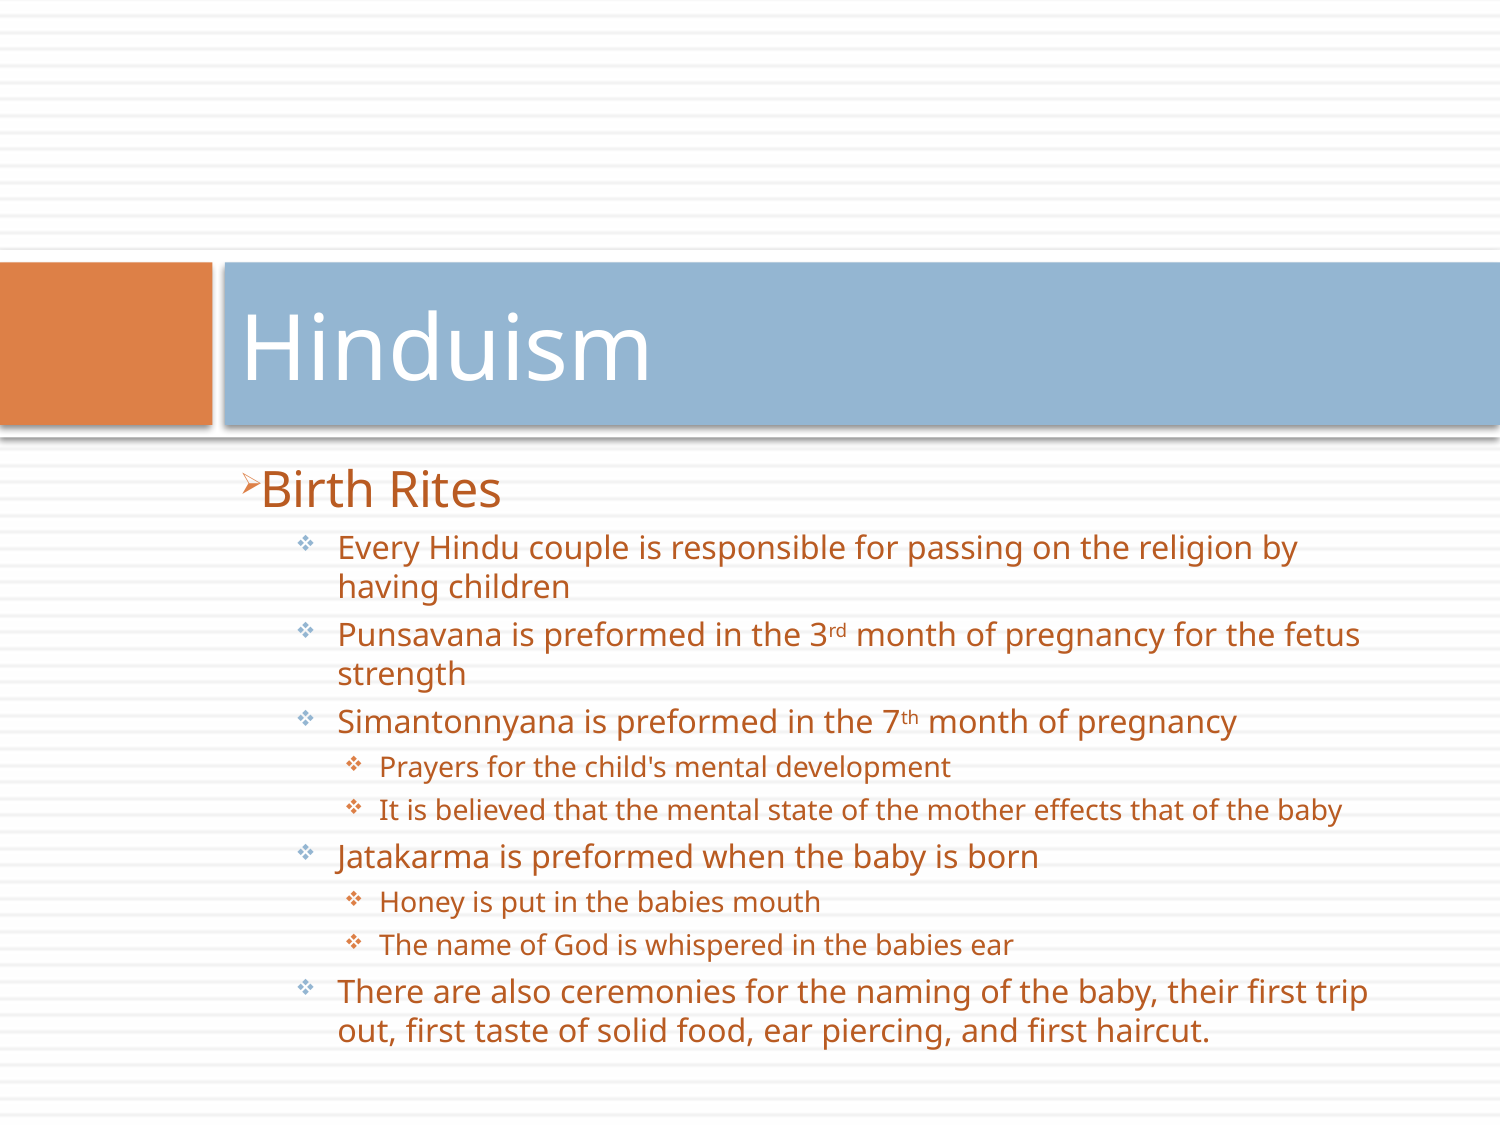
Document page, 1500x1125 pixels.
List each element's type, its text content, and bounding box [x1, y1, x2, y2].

list Birth Rites Every Hindu couple is responsible for passing on the religion by having children Punsavana is preformed in the 3rd month of pregnancy for the fetus strength Simantonnyana is preformed in the 7th month of pregnancy Prayers for the child's mental development It is believed that the mental state of the mother effects that of the baby Jatakarma is preformed when the baby is born Honey is put in the babies mouth The name of God is whispered in the babies ear There are also ceremonies for the naming of the baby, their first trip out, first taste of solid food, ear piercing, and first haircut. [225, 450, 1394, 1063]
title Hinduism [225, 262, 1475, 425]
